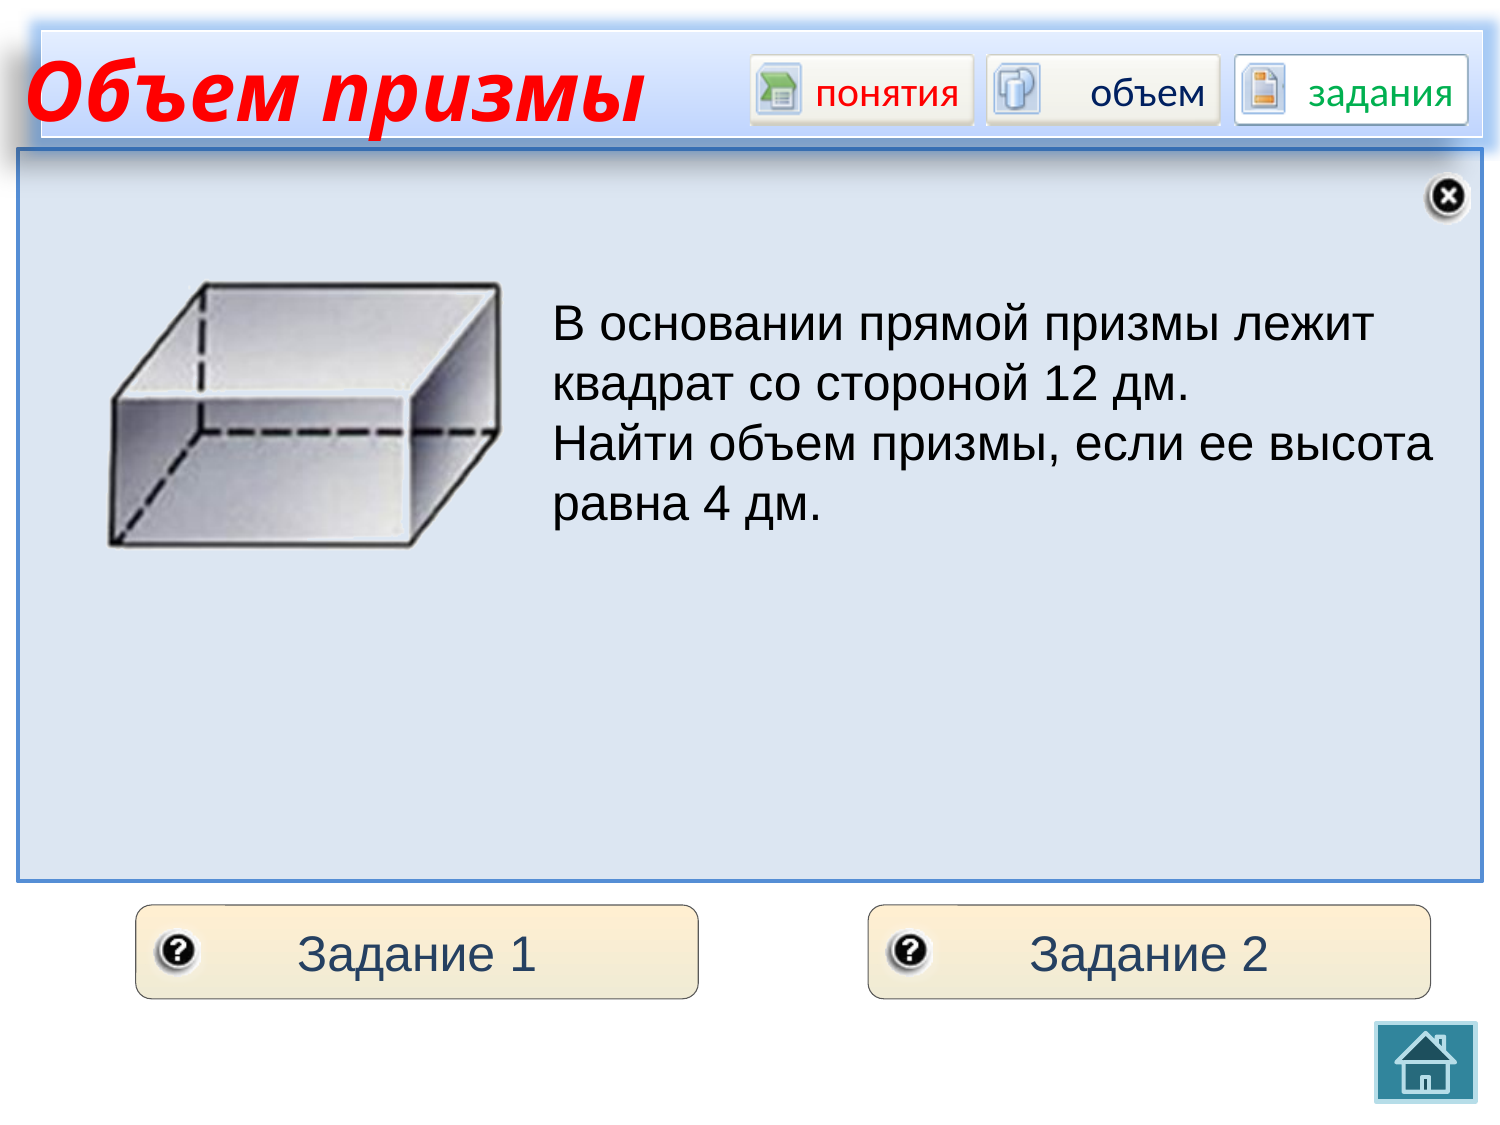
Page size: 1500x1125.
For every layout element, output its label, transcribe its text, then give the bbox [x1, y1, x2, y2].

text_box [867, 904, 1431, 1000]
text_box [662, 30, 1483, 138]
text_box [135, 904, 699, 1000]
text_box Объем призмы [8, 30, 662, 146]
text_box [1374, 1021, 1478, 1104]
text_box объем [984, 52, 1223, 127]
text_box понятия [748, 52, 976, 127]
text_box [17, 148, 1483, 882]
text_box задания [1232, 52, 1471, 127]
